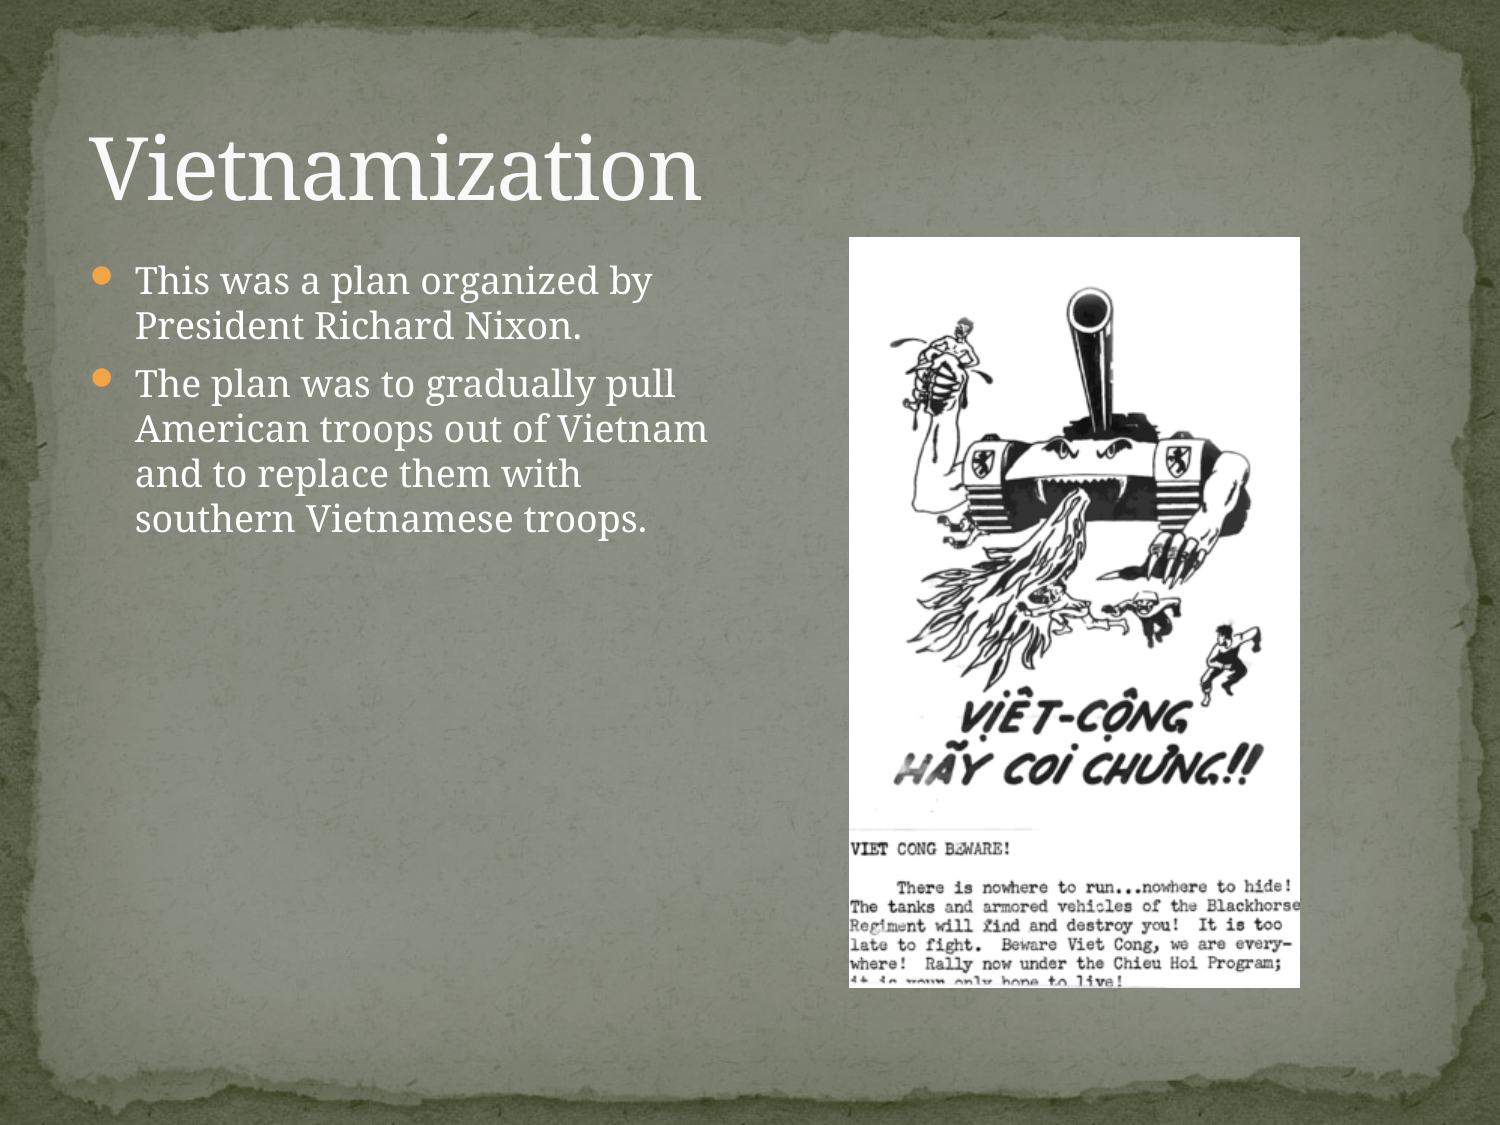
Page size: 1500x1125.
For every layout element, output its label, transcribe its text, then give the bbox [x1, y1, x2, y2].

list This was a plan organized by President Richard Nixon. The plan was to gradually pull American troops out of Vietnam and to replace them with southern Vietnamese troops. [75, 249, 741, 1000]
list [851, 239, 1300, 988]
title Vietnamization [74, 24, 1425, 225]
